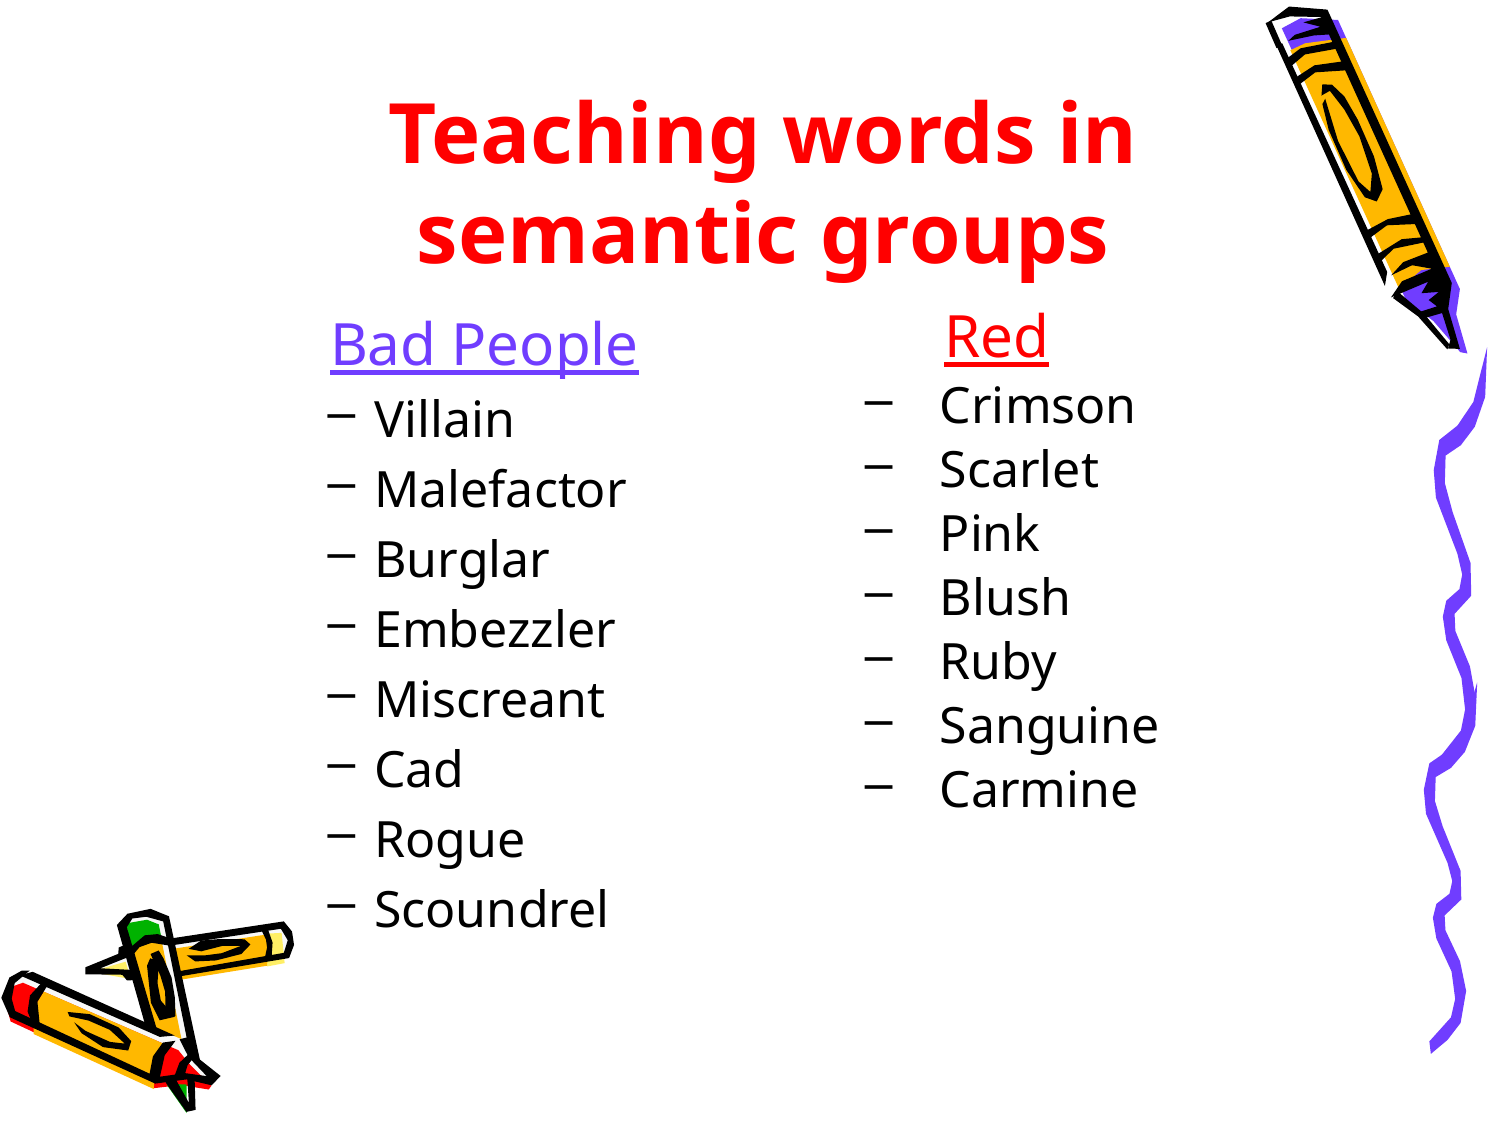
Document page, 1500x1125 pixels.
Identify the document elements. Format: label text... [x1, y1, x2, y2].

list Red Crimson Scarlet Pink Blush Ruby Sanguine Carmine [755, 299, 1238, 901]
list Bad People Villain Malefactor Burglar Embezzler Miscreant Cad Rogue Scoundrel [237, 299, 732, 901]
title Teaching words in semantic groups [287, 24, 1240, 288]
